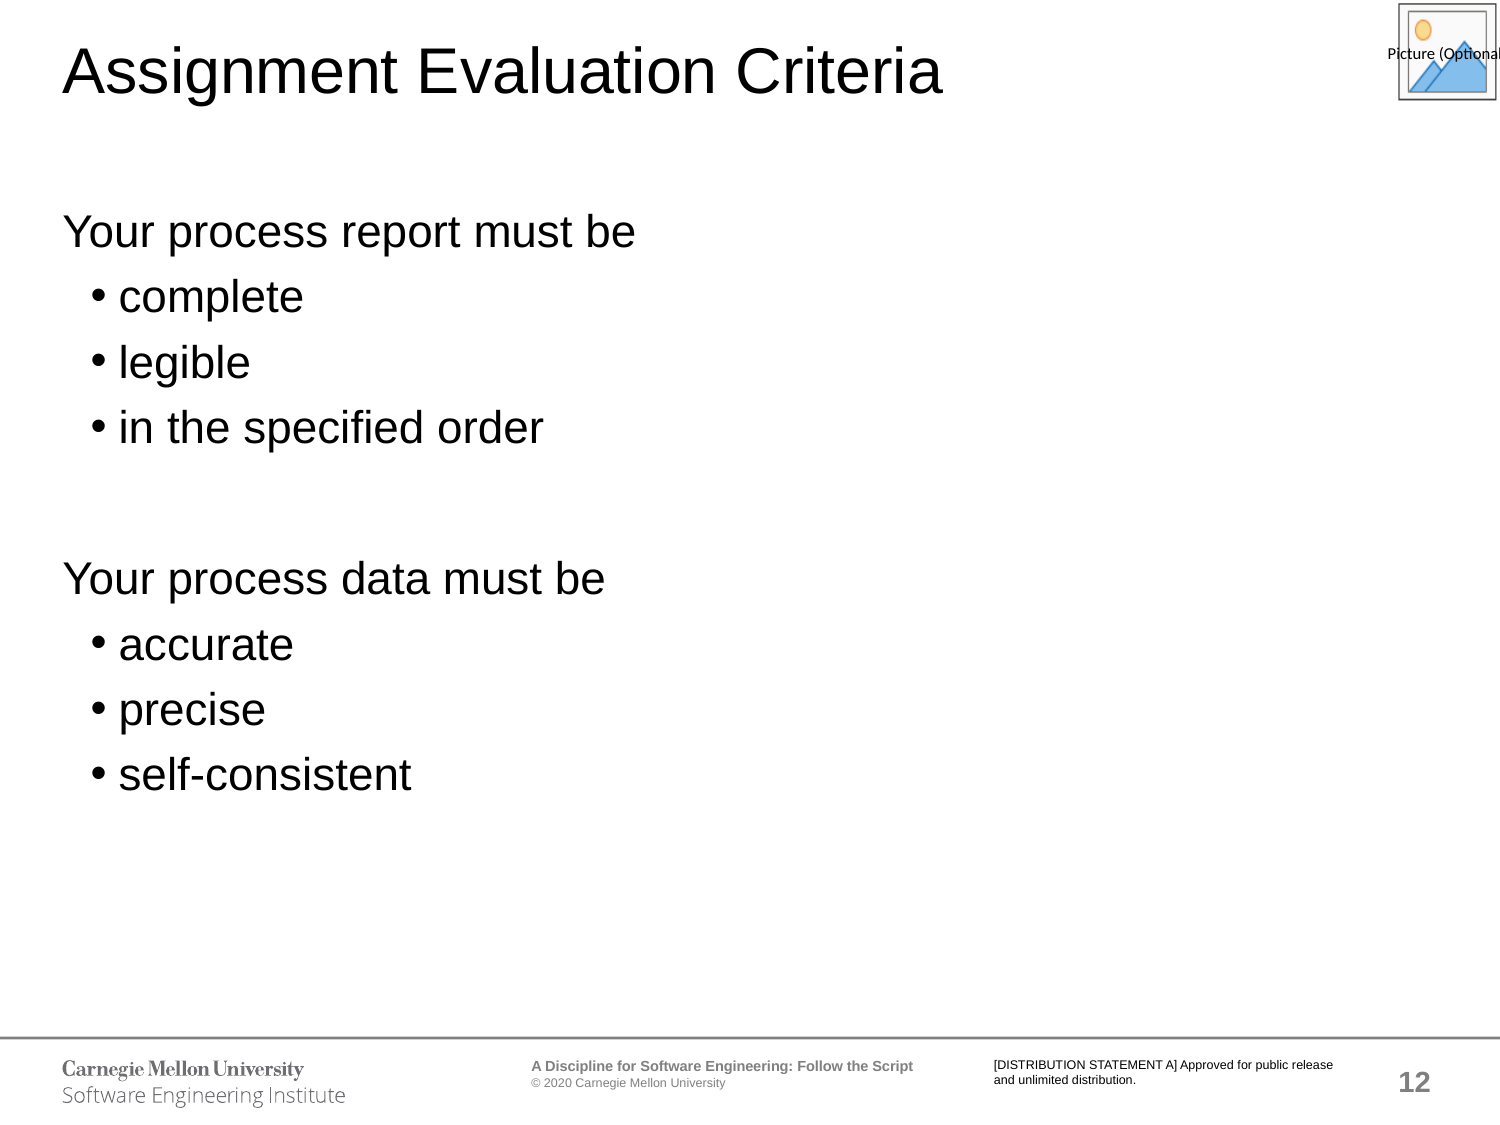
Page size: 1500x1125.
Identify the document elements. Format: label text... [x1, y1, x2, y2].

list Your process report must be complete legible in the specified order Your process data must be accurate precise self-consistent [62, 201, 1431, 1000]
picture [1394, 0, 1500, 105]
title Assignment Evaluation Criteria [62, 37, 1338, 182]
